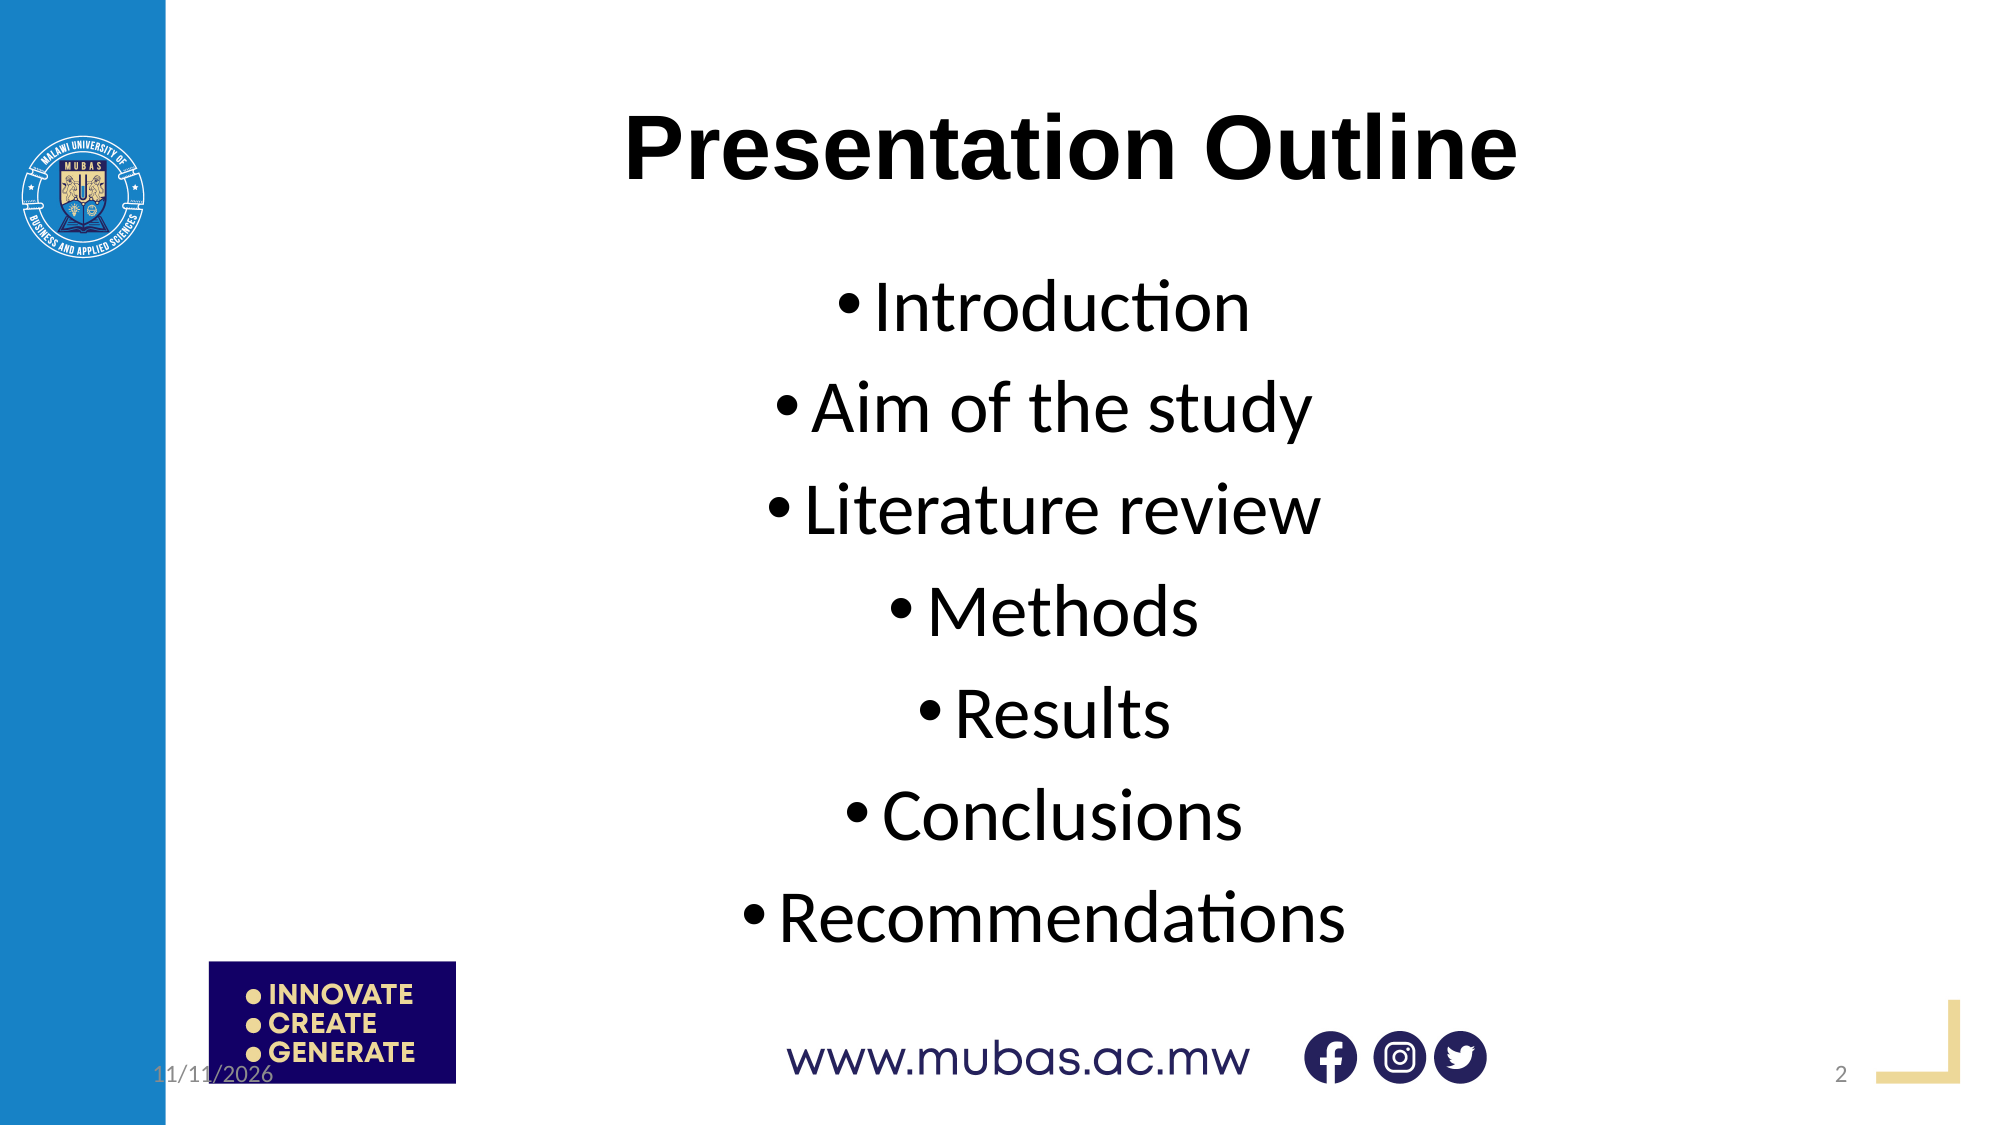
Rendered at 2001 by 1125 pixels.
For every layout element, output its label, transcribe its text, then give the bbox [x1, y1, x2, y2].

list Introduction Aim of the study Literature review Methods Results Conclusions Recommendations [204, 258, 1885, 978]
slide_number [137, 1042, 588, 1103]
picture [0, 0, 2001, 1125]
slide_number 2 [1412, 1042, 1863, 1103]
title Presentation Outline [204, 41, 1941, 259]
